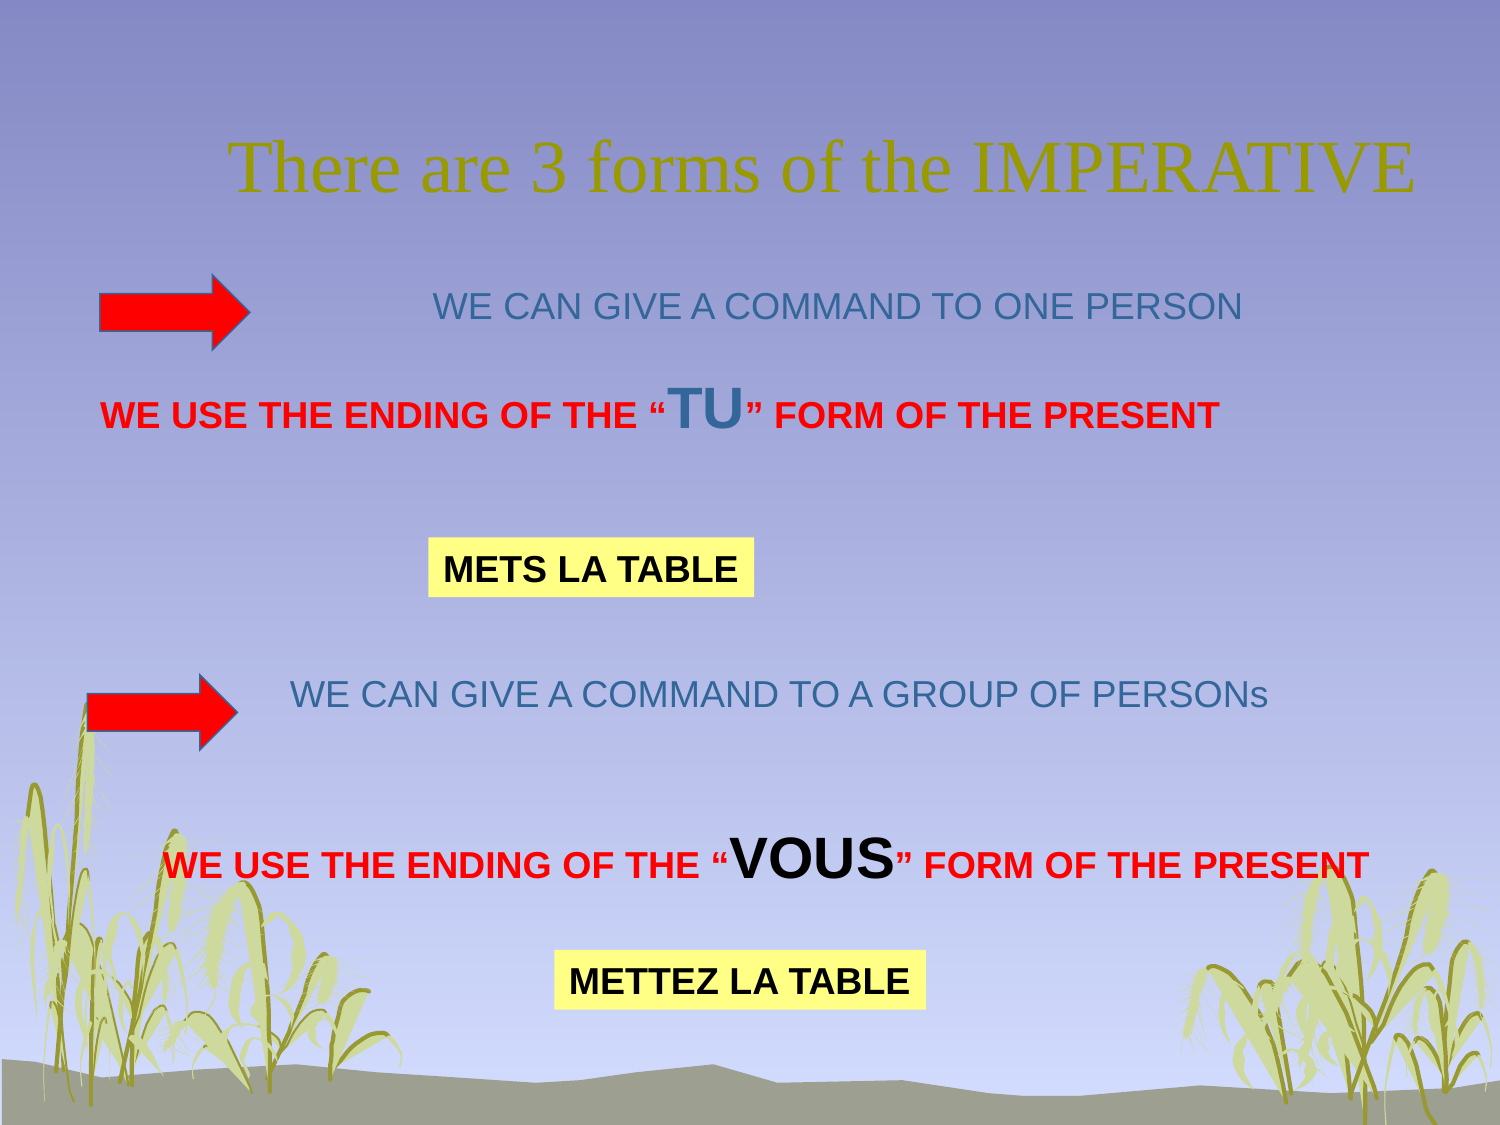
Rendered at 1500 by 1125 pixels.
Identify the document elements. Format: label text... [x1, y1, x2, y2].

text_box There are 3 forms of the IMPERATIVE [87, 110, 1488, 300]
text_box METS LA TABLE [428, 537, 755, 598]
text_box [99, 274, 250, 350]
text_box WE CAN GIVE A COMMAND TO ONE PERSON [417, 274, 1270, 335]
text_box [87, 674, 238, 750]
text_box WE CAN GIVE A COMMAND TO A GROUP OF PERSONs [275, 662, 1450, 723]
text_box WE USE THE ENDING OF THE “TU” FORM OF THE PRESENT [74, 362, 1438, 448]
text_box WE USE THE ENDING OF THE “VOUS” FORM OF THE PRESENT [137, 812, 1500, 898]
text_box METTEZ LA TABLE [554, 949, 926, 1010]
